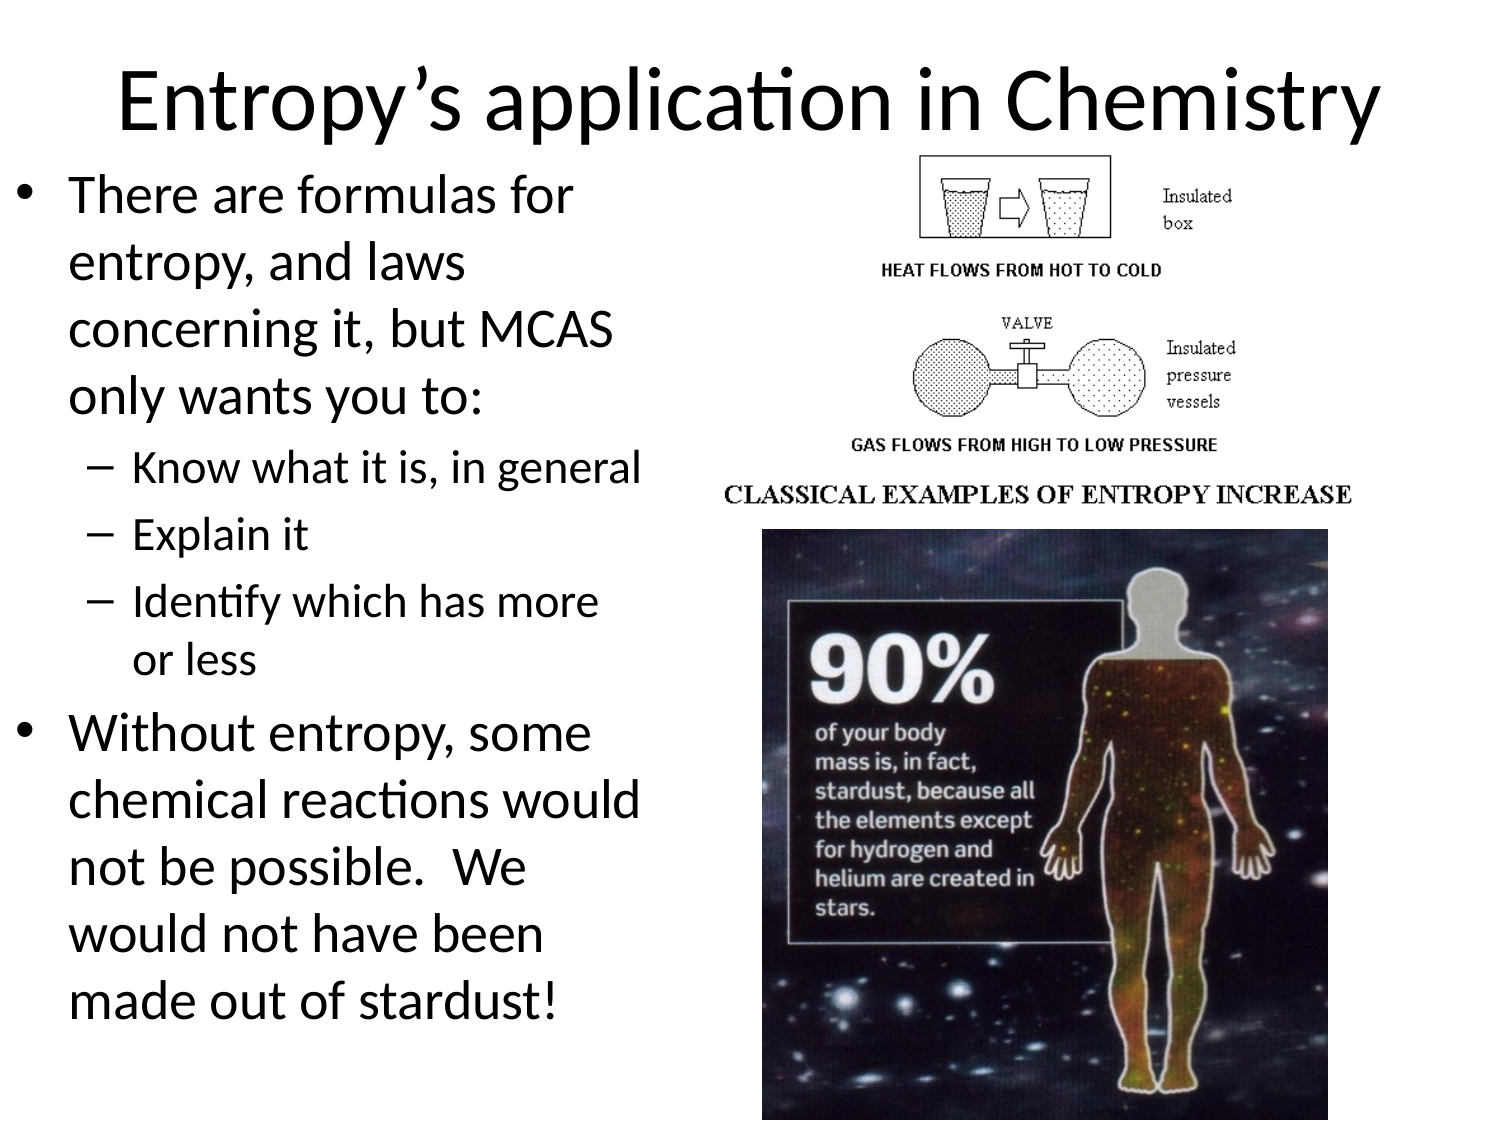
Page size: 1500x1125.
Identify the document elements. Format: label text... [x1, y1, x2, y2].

title Entropy’s application in Chemistry [75, 0, 1425, 149]
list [654, 149, 1468, 566]
picture [762, 529, 1328, 1120]
list There are formulas for entropy, and laws concerning it, but MCAS only wants you to: Know what it is, in general Explain it Identify which has more or less Without entropy, some chemical reactions would not be possible. We would not have been made out of stardust! [0, 149, 663, 1125]
